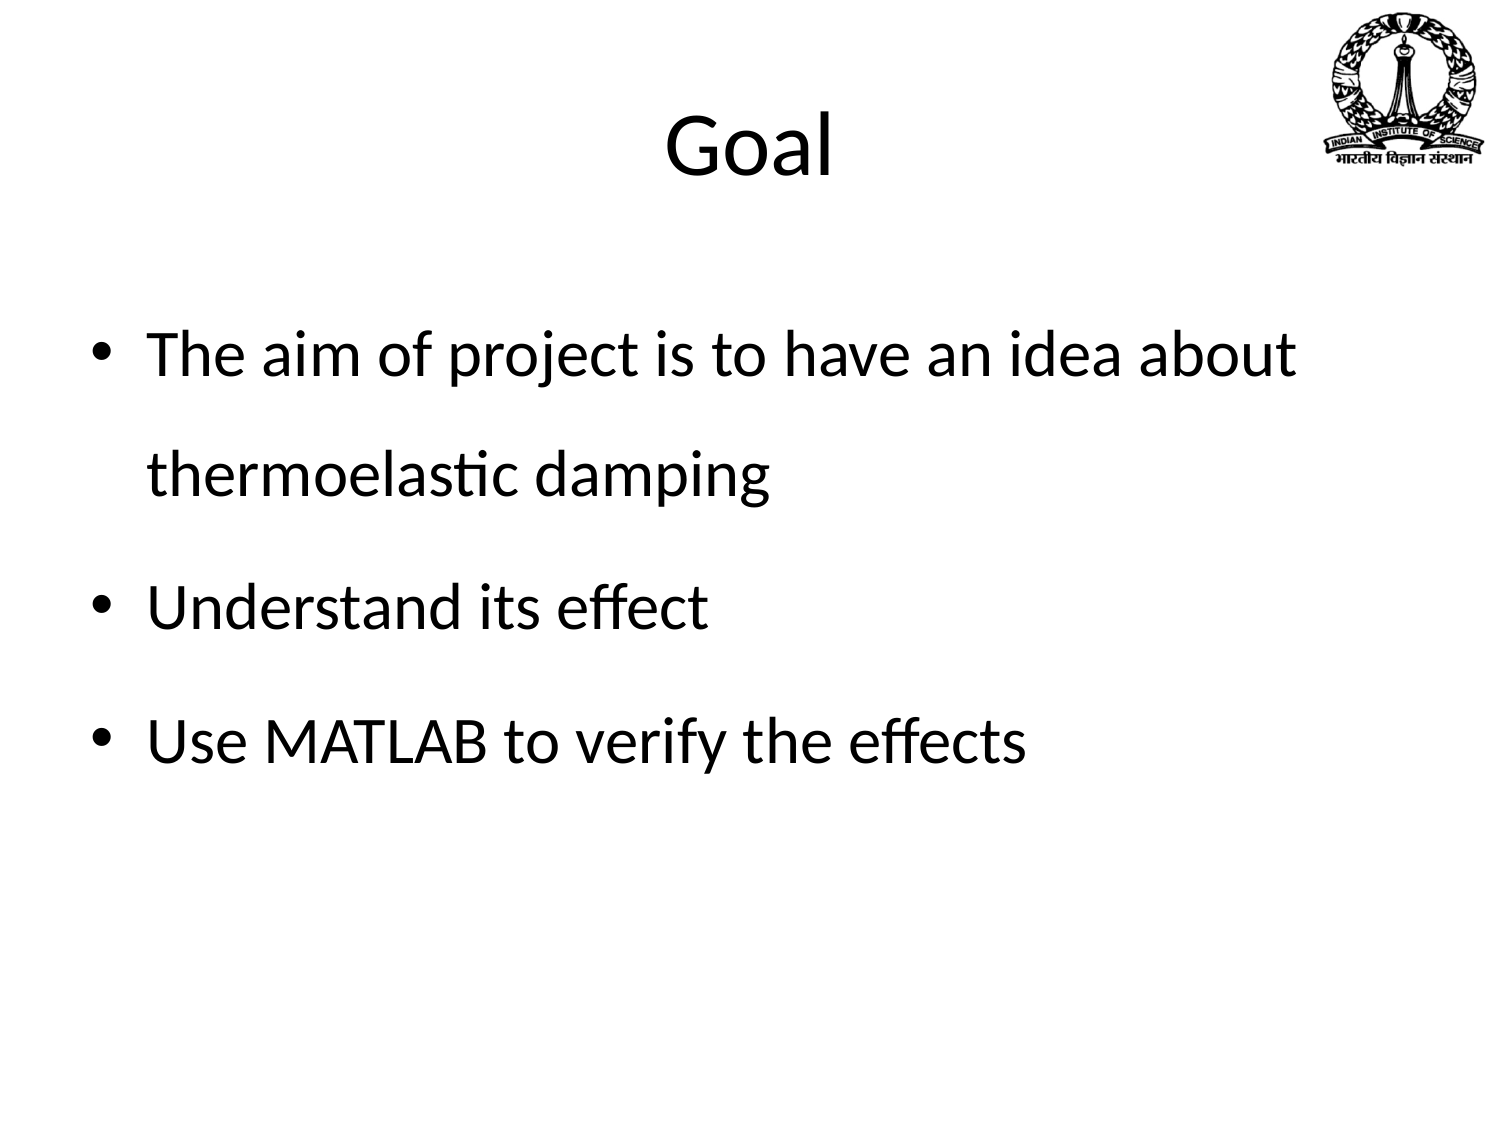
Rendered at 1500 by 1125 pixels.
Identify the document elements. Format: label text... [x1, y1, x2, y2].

title Goal [75, 45, 1425, 233]
picture [1311, 0, 1500, 178]
list The aim of project is to have an idea about thermoelastic damping Understand its effect Use MATLAB to verify the effects [75, 262, 1425, 1005]
